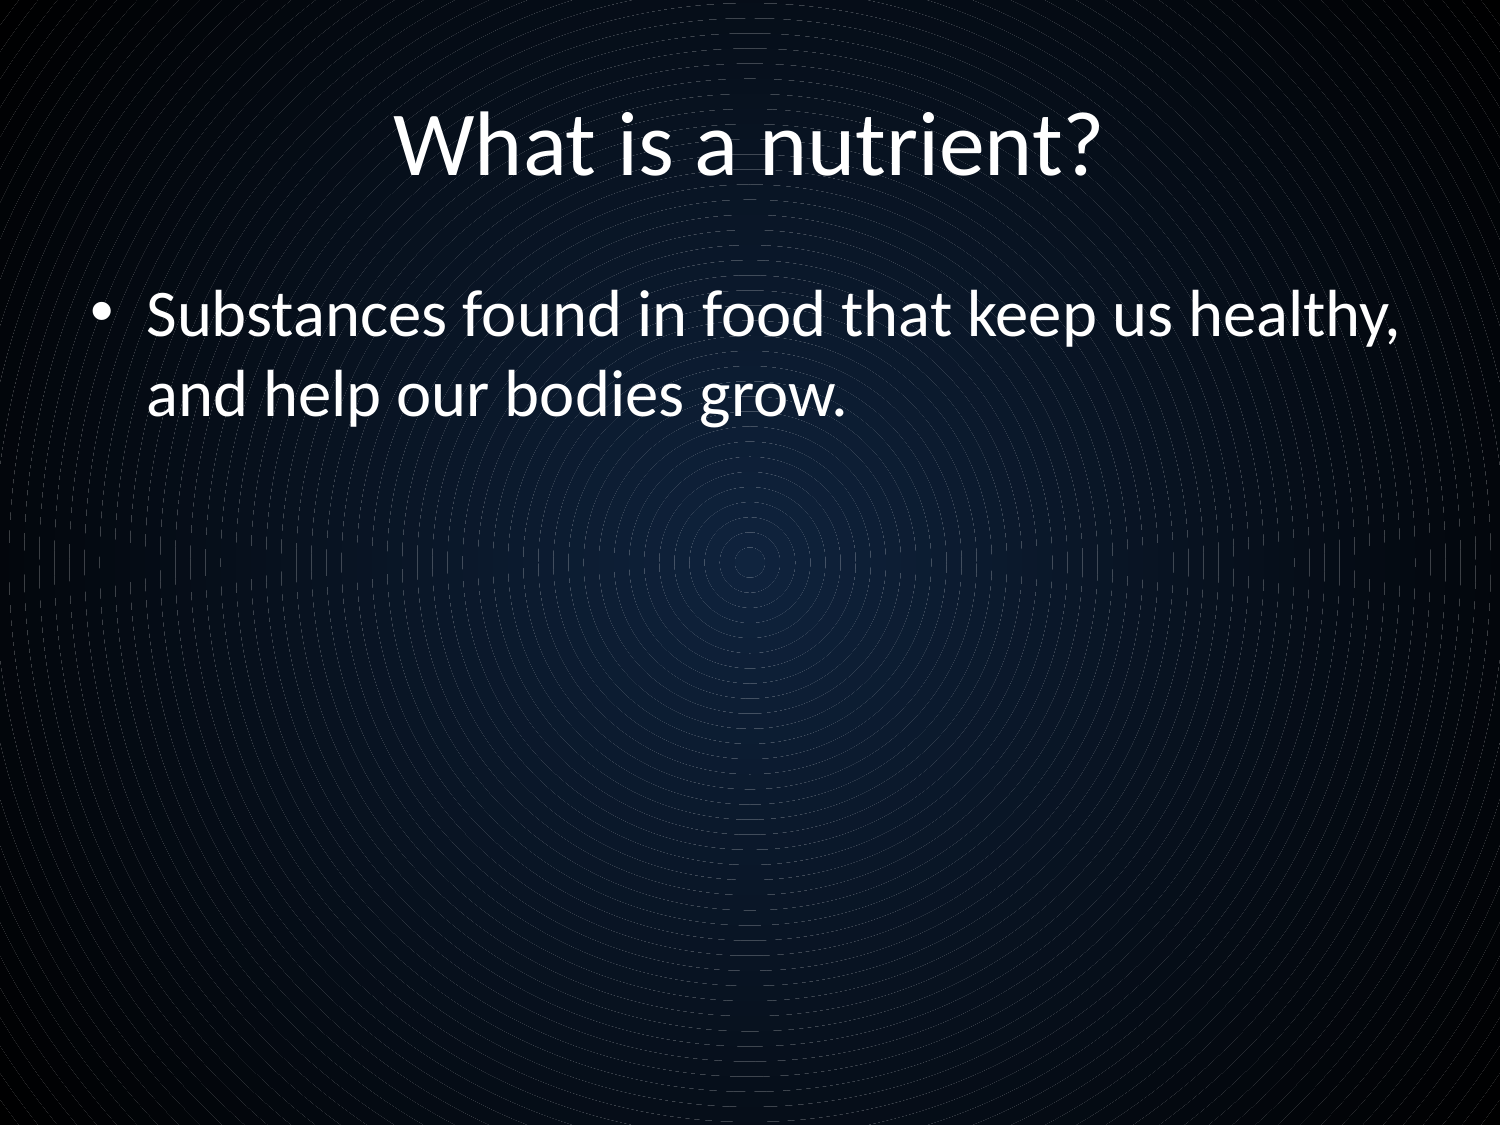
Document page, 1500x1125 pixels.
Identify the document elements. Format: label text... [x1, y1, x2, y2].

title What is a nutrient? [75, 45, 1425, 233]
list Substances found in food that keep us healthy, and help our bodies grow. [75, 262, 1425, 1005]
